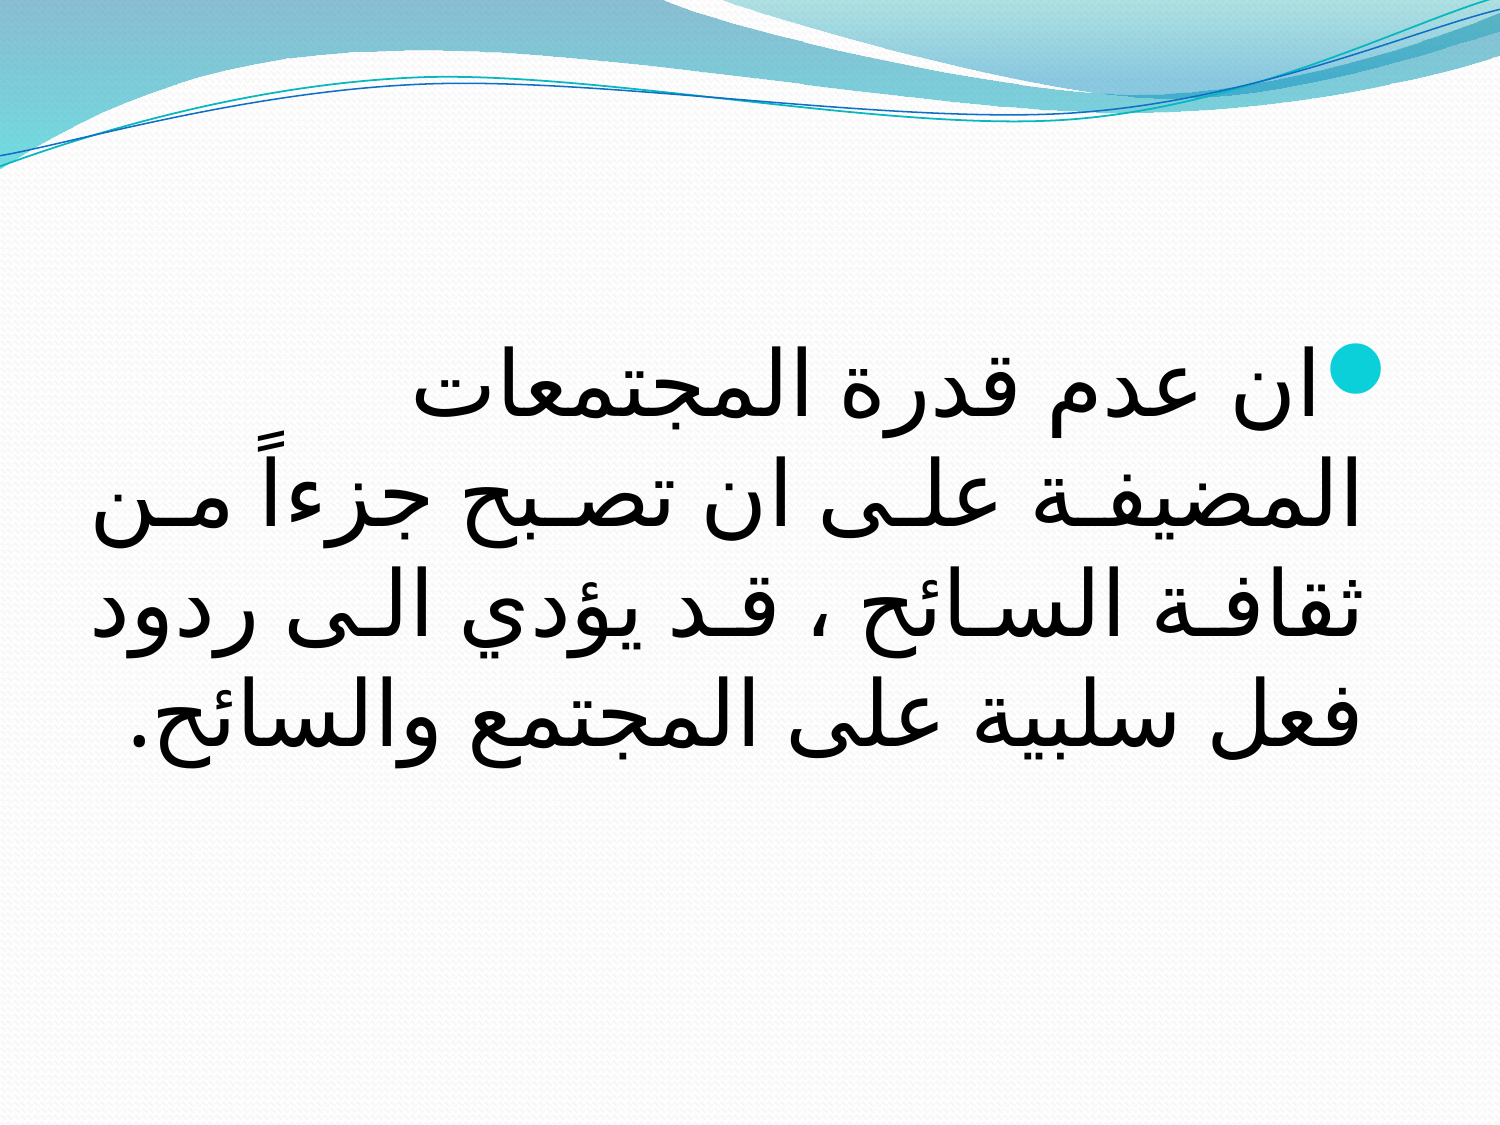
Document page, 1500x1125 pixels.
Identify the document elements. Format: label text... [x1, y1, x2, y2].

list ان عدم قدرة المجتمعات المضيفة على ان تصبح جزءاً من ثقافة السائح ، قد يؤدي الى ردود فعل سلبية على المجتمع والسائح. [75, 317, 1425, 705]
